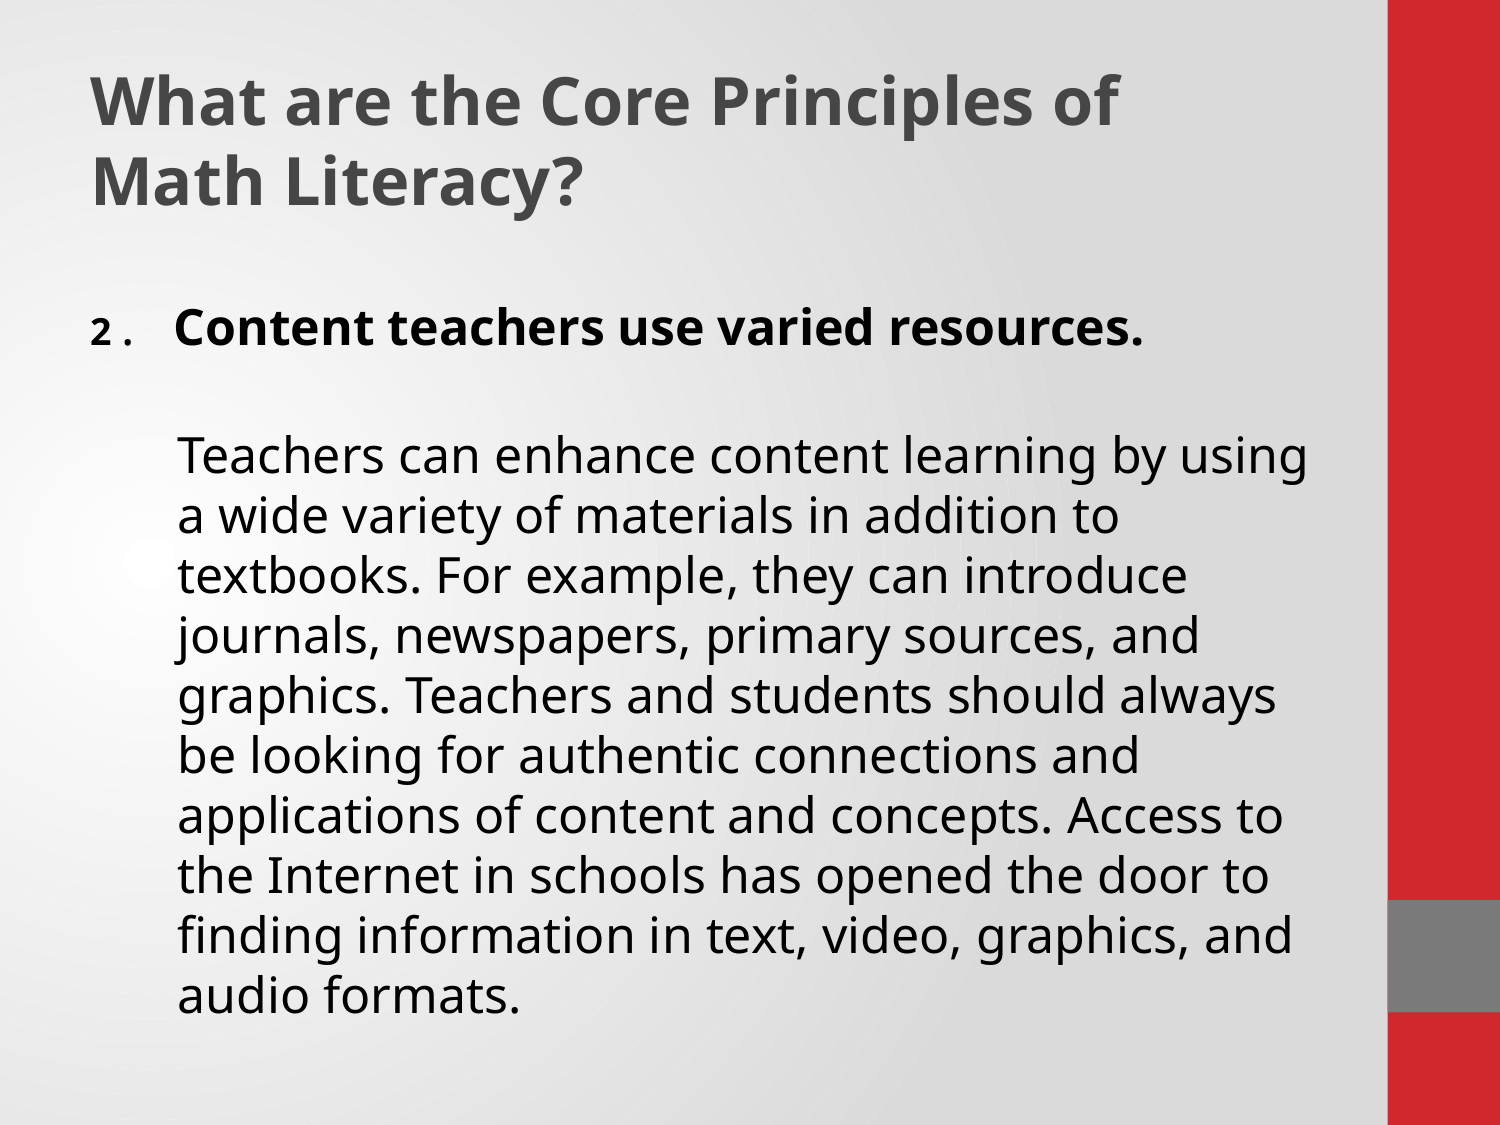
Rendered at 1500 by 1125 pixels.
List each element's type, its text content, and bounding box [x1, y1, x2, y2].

title What are the Core Principles of Math Literacy? [75, 45, 1325, 233]
list 2 . Content teachers use varied resources. Teachers can enhance content learning by using a wide variety of materials in addition to textbooks. For example, they can introduce journals, newspapers, primary sources, and graphics. Teachers and students should always be looking for authentic connections and applications of content and concepts. Access to the Internet in schools has opened the door to finding information in text, video, graphics, and audio formats. [75, 287, 1325, 1050]
